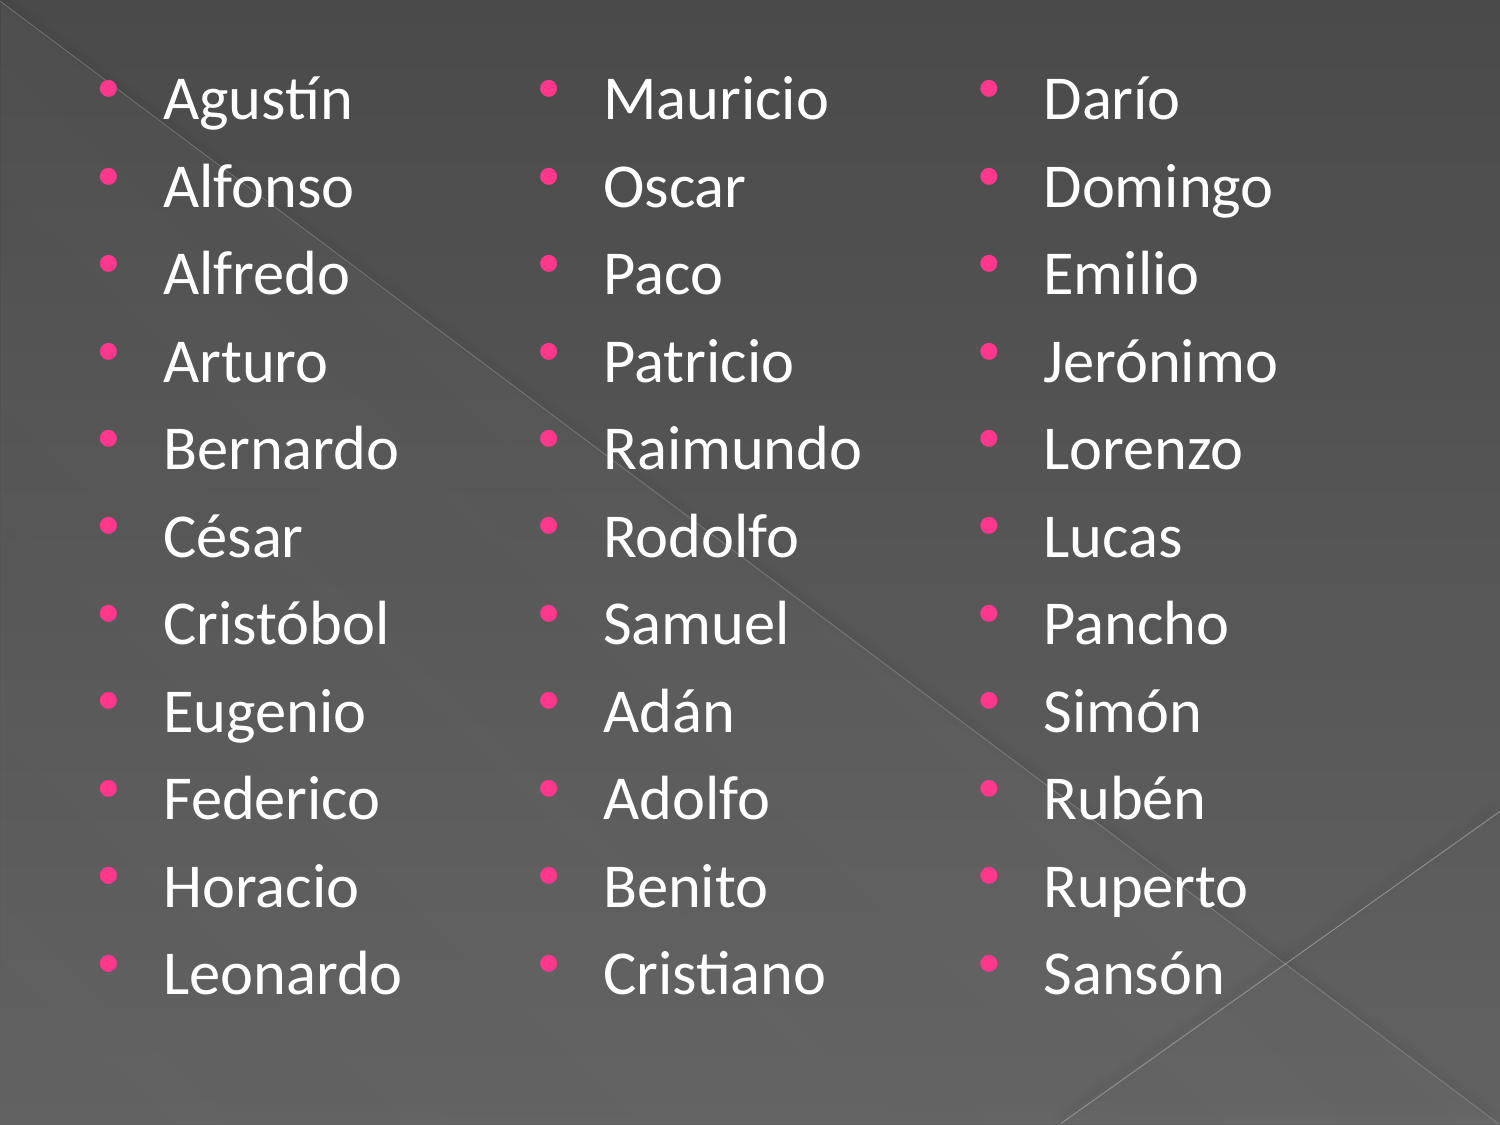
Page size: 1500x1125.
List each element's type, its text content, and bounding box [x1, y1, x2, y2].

list Agustín Alfonso Alfredo Arturo Bernardo César Cristóbol Eugenio Federico Horacio Leonardo Mauricio Oscar Paco Patricio Raimundo Rodolfo Samuel Adán Adolfo Benito Cristiano Darío Domingo Emilio Jerónimo Lorenzo Lucas Pancho Simón Rubén Ruperto Sansón [75, 50, 1425, 1059]
